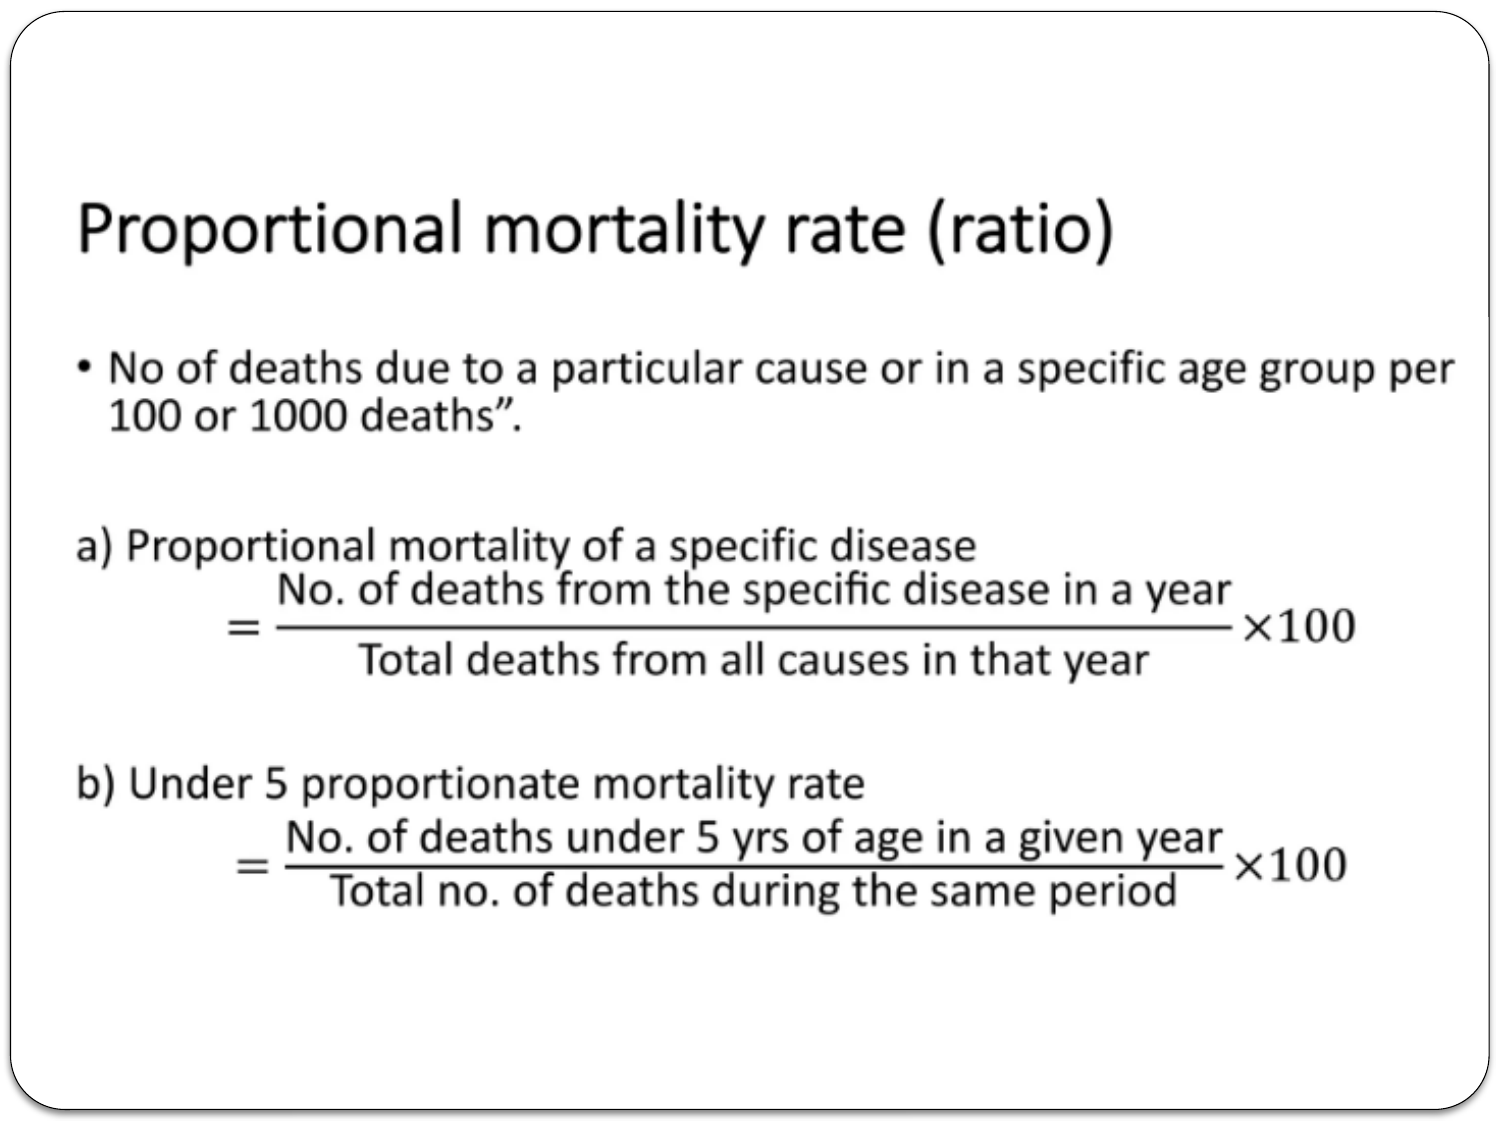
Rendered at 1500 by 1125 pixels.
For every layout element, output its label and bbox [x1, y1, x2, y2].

picture [48, 187, 1476, 926]
